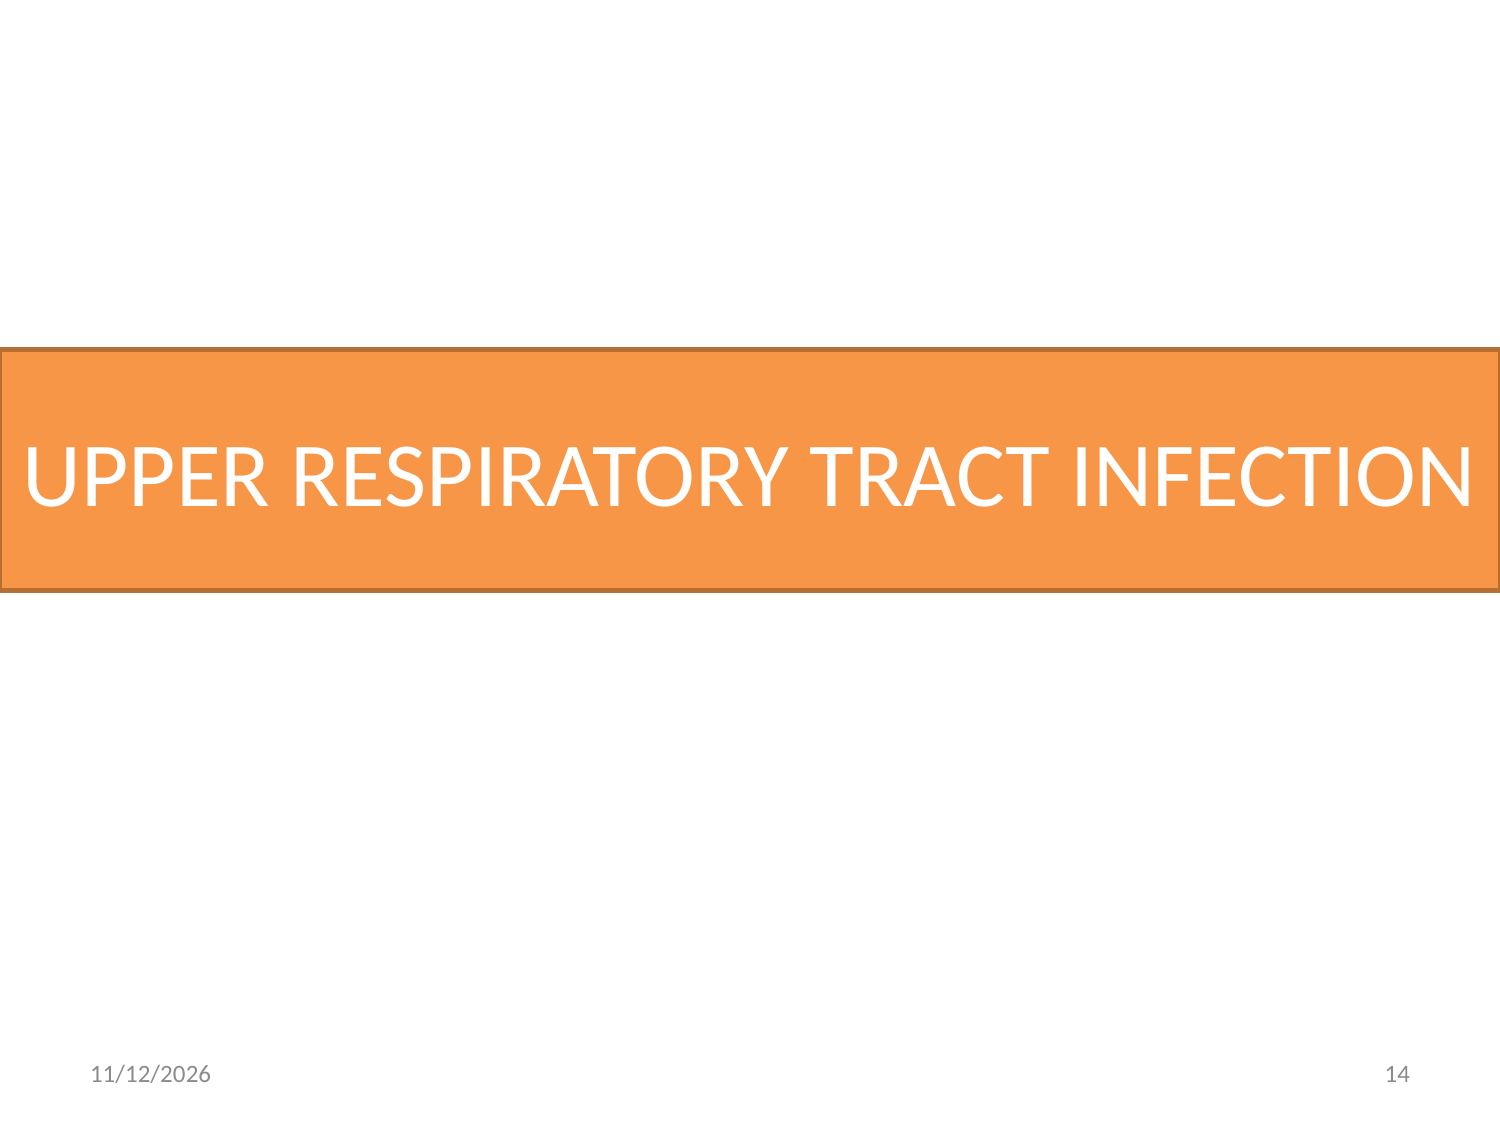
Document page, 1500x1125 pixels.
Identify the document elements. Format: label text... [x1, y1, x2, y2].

slide_number 14 [1074, 1042, 1425, 1103]
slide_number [75, 1042, 425, 1103]
title UPPER RESPIRATORY TRACT INFECTION [0, 347, 1500, 593]
